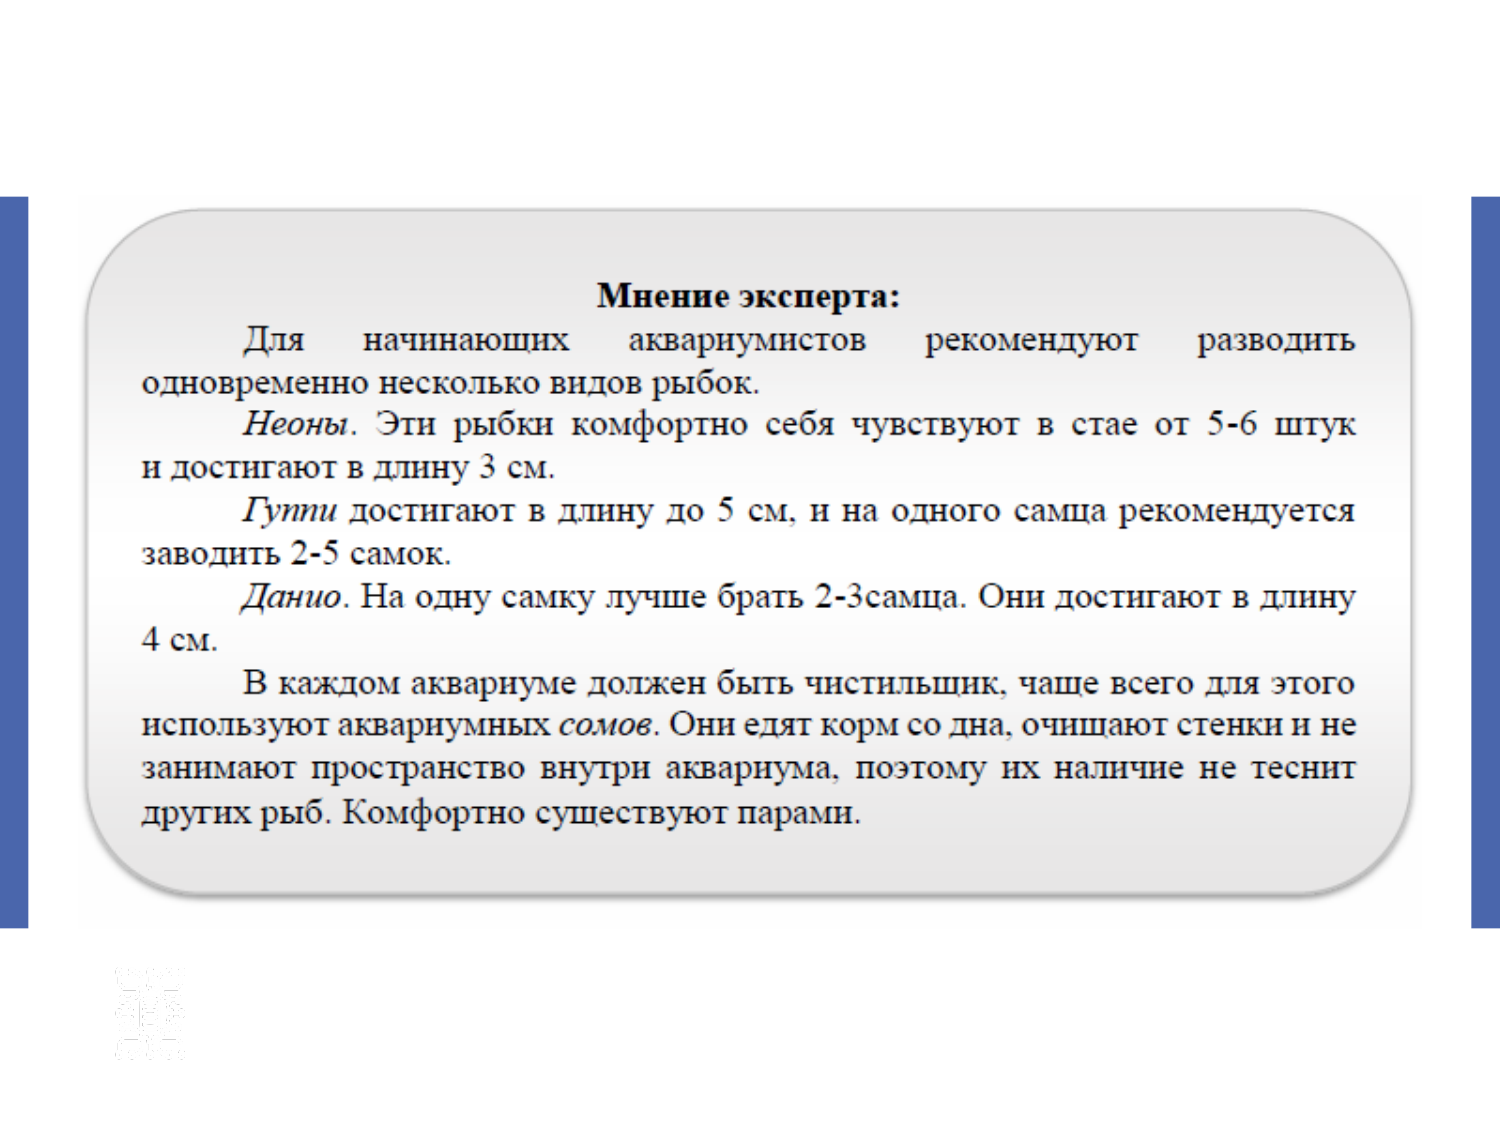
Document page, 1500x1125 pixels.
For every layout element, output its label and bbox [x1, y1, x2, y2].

picture [113, 964, 187, 1062]
picture [78, 195, 1422, 929]
text_box [1470, 196, 1500, 929]
text_box [0, 196, 29, 929]
